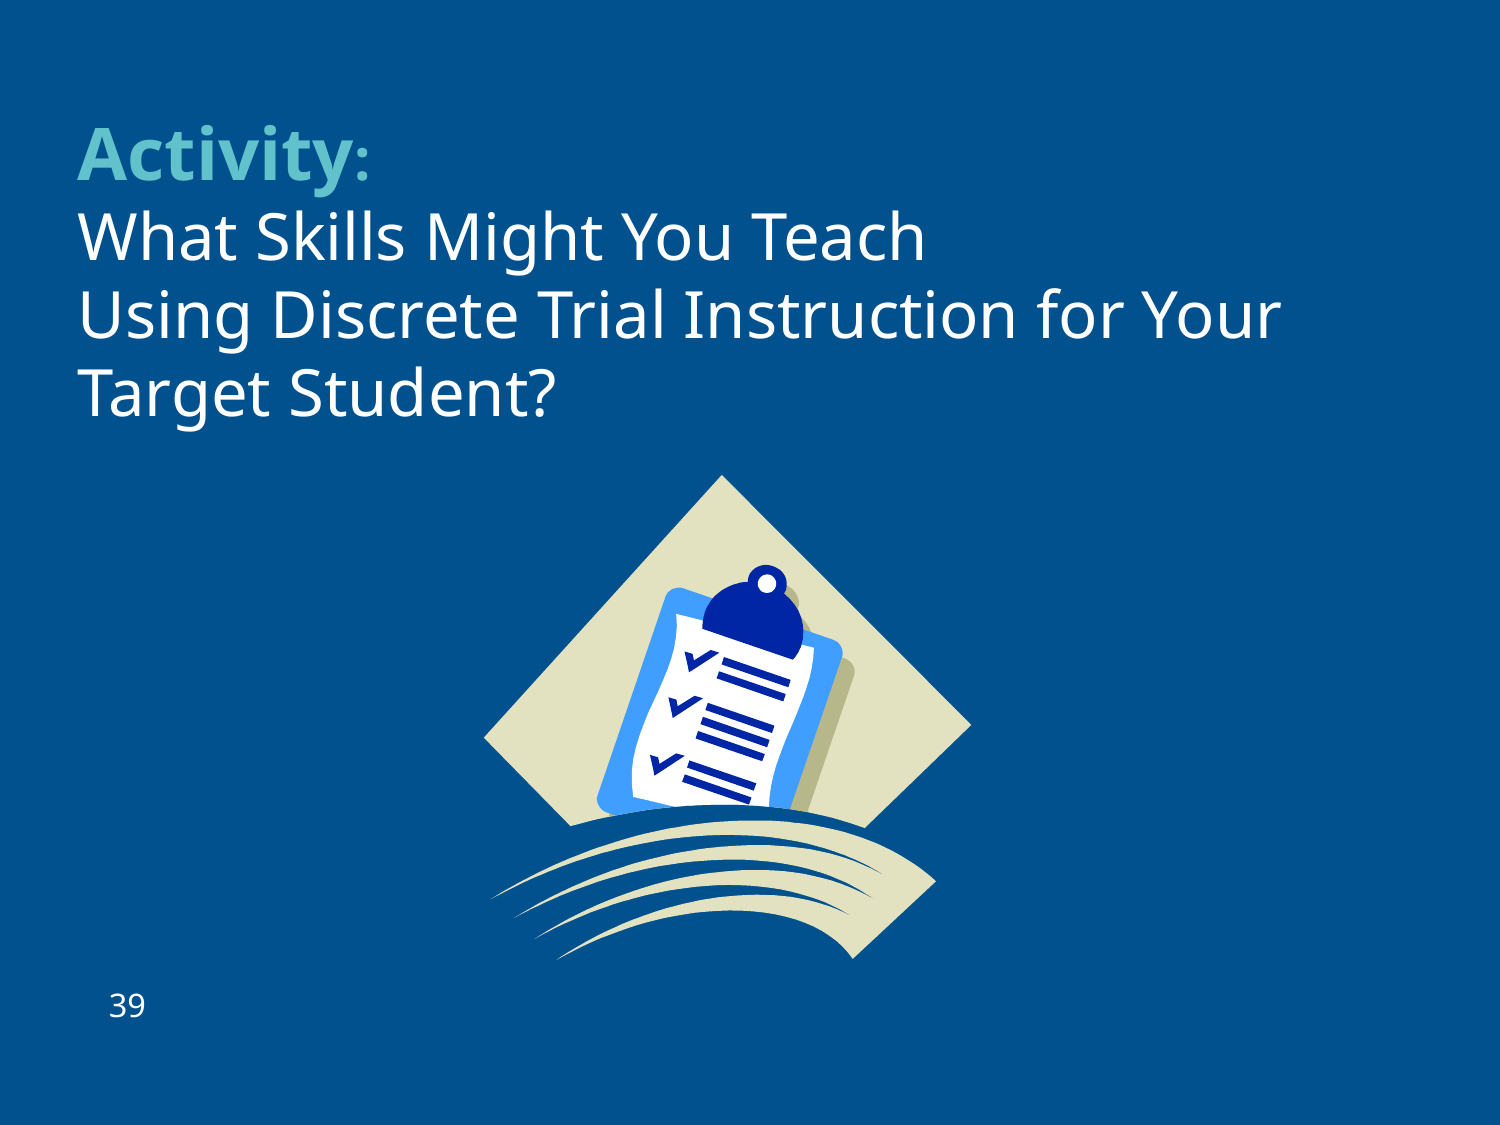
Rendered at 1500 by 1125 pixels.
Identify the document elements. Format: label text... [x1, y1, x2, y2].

title Activity: What Skills Might You Teach Using Discrete Trial Instruction for Your Target Student? [62, 99, 1413, 438]
slide_number 39 [93, 976, 194, 1037]
picture [483, 474, 972, 961]
